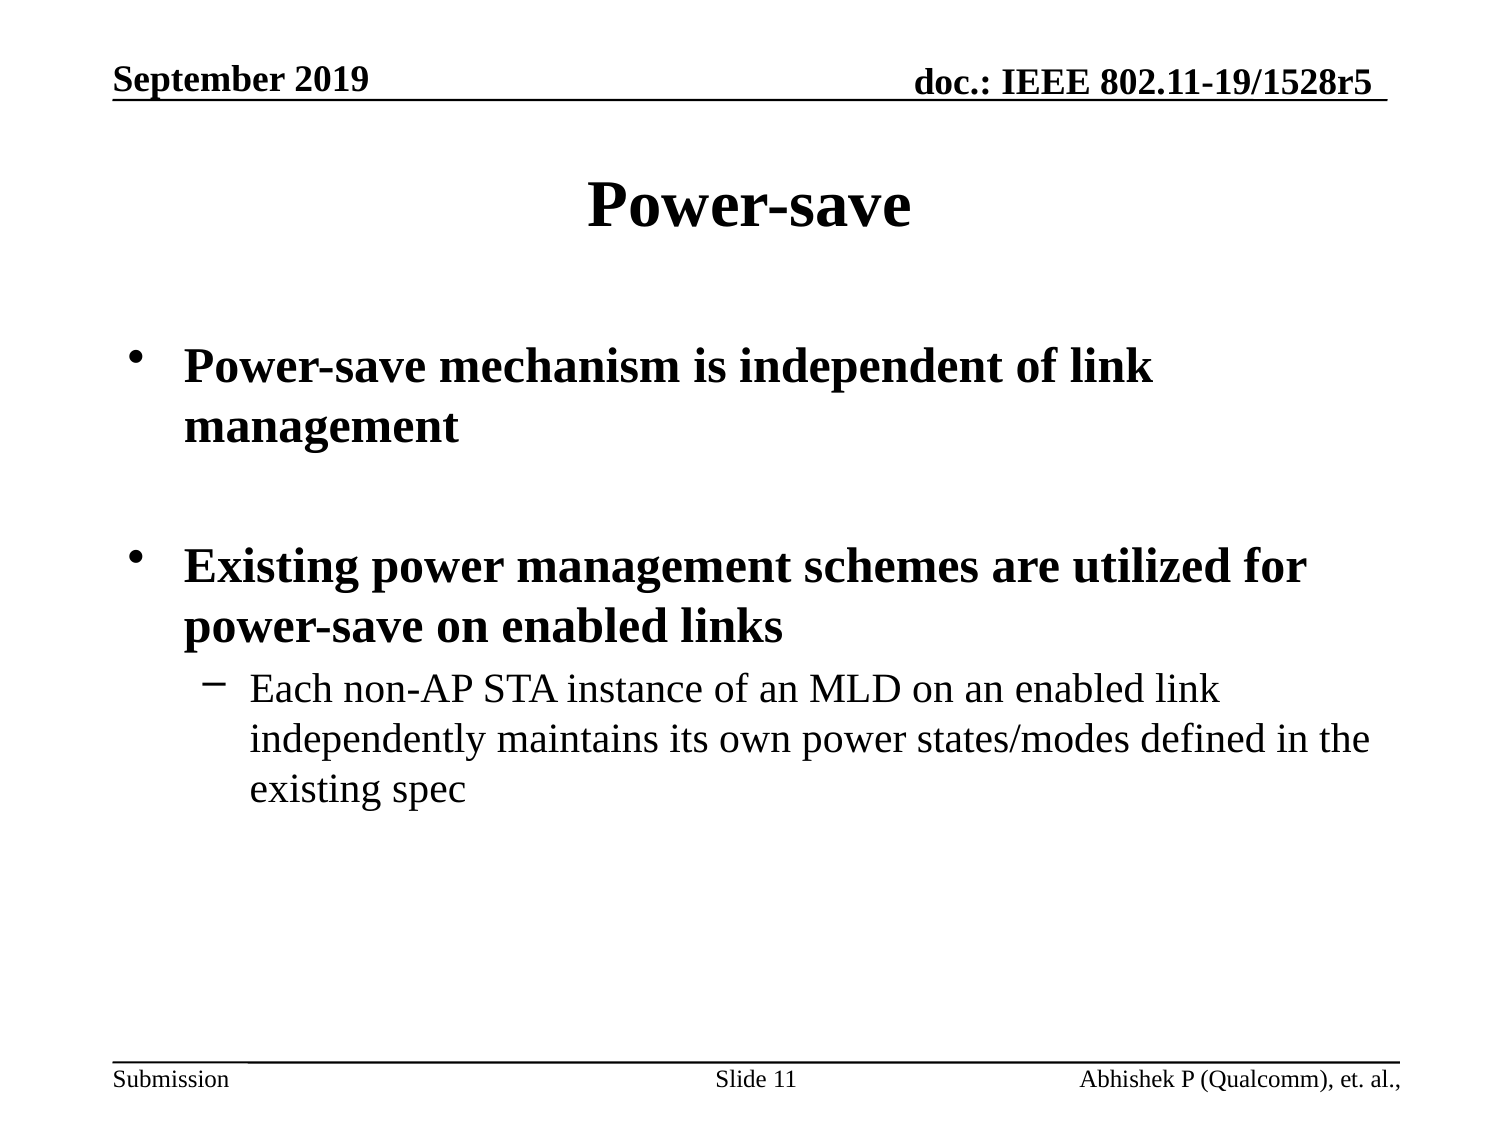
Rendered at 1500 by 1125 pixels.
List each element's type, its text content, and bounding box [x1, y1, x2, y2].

footer Abhishek P (Qualcomm), et. al., [949, 1061, 1402, 1093]
slide_number Slide 11 [712, 1061, 801, 1093]
list Power-save mechanism is independent of link management Existing power management schemes are utilized for power-save on enabled links Each non-AP STA instance of an MLD on an enabled link independently maintains its own power states/modes defined in the existing spec [112, 324, 1388, 1001]
title Power-save [112, 112, 1388, 288]
